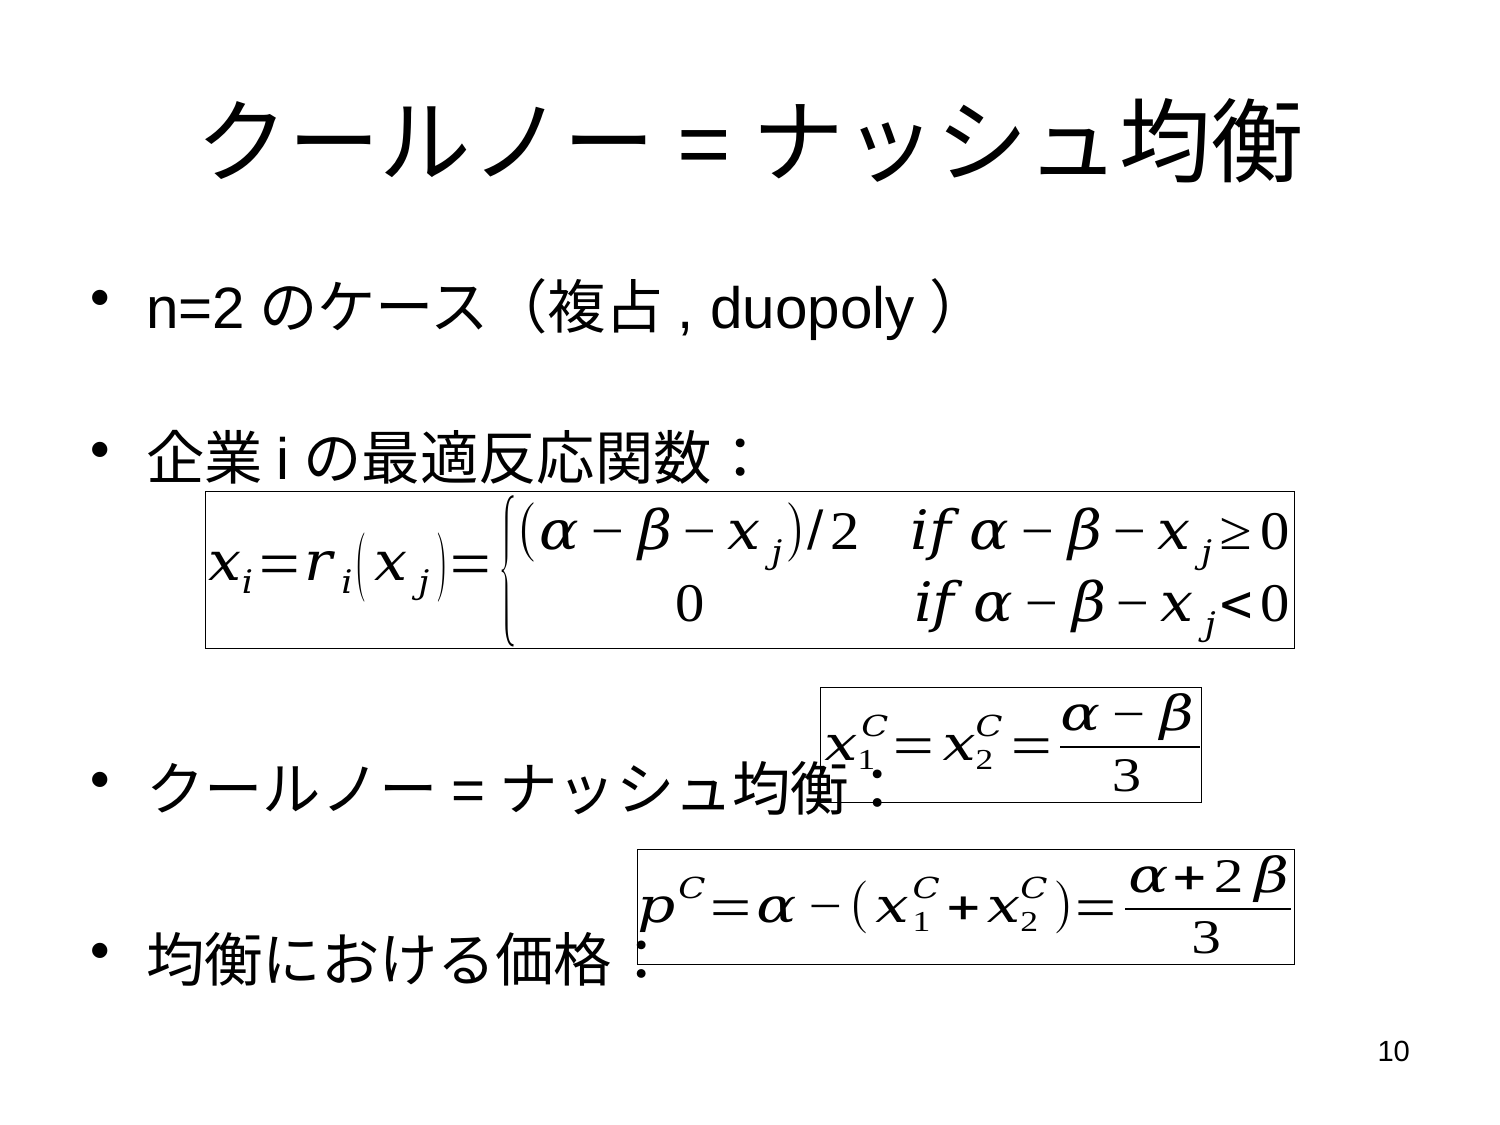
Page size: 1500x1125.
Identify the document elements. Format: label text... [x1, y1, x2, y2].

slide_number 10 [1074, 1024, 1426, 1103]
list n=2のケース（複占, duopoly） 企業iの最適反応関数： クールノー=ナッシュ均衡： 均衡における価格： [75, 262, 1425, 977]
title クールノー=ナッシュ均衡 [75, 45, 1425, 233]
